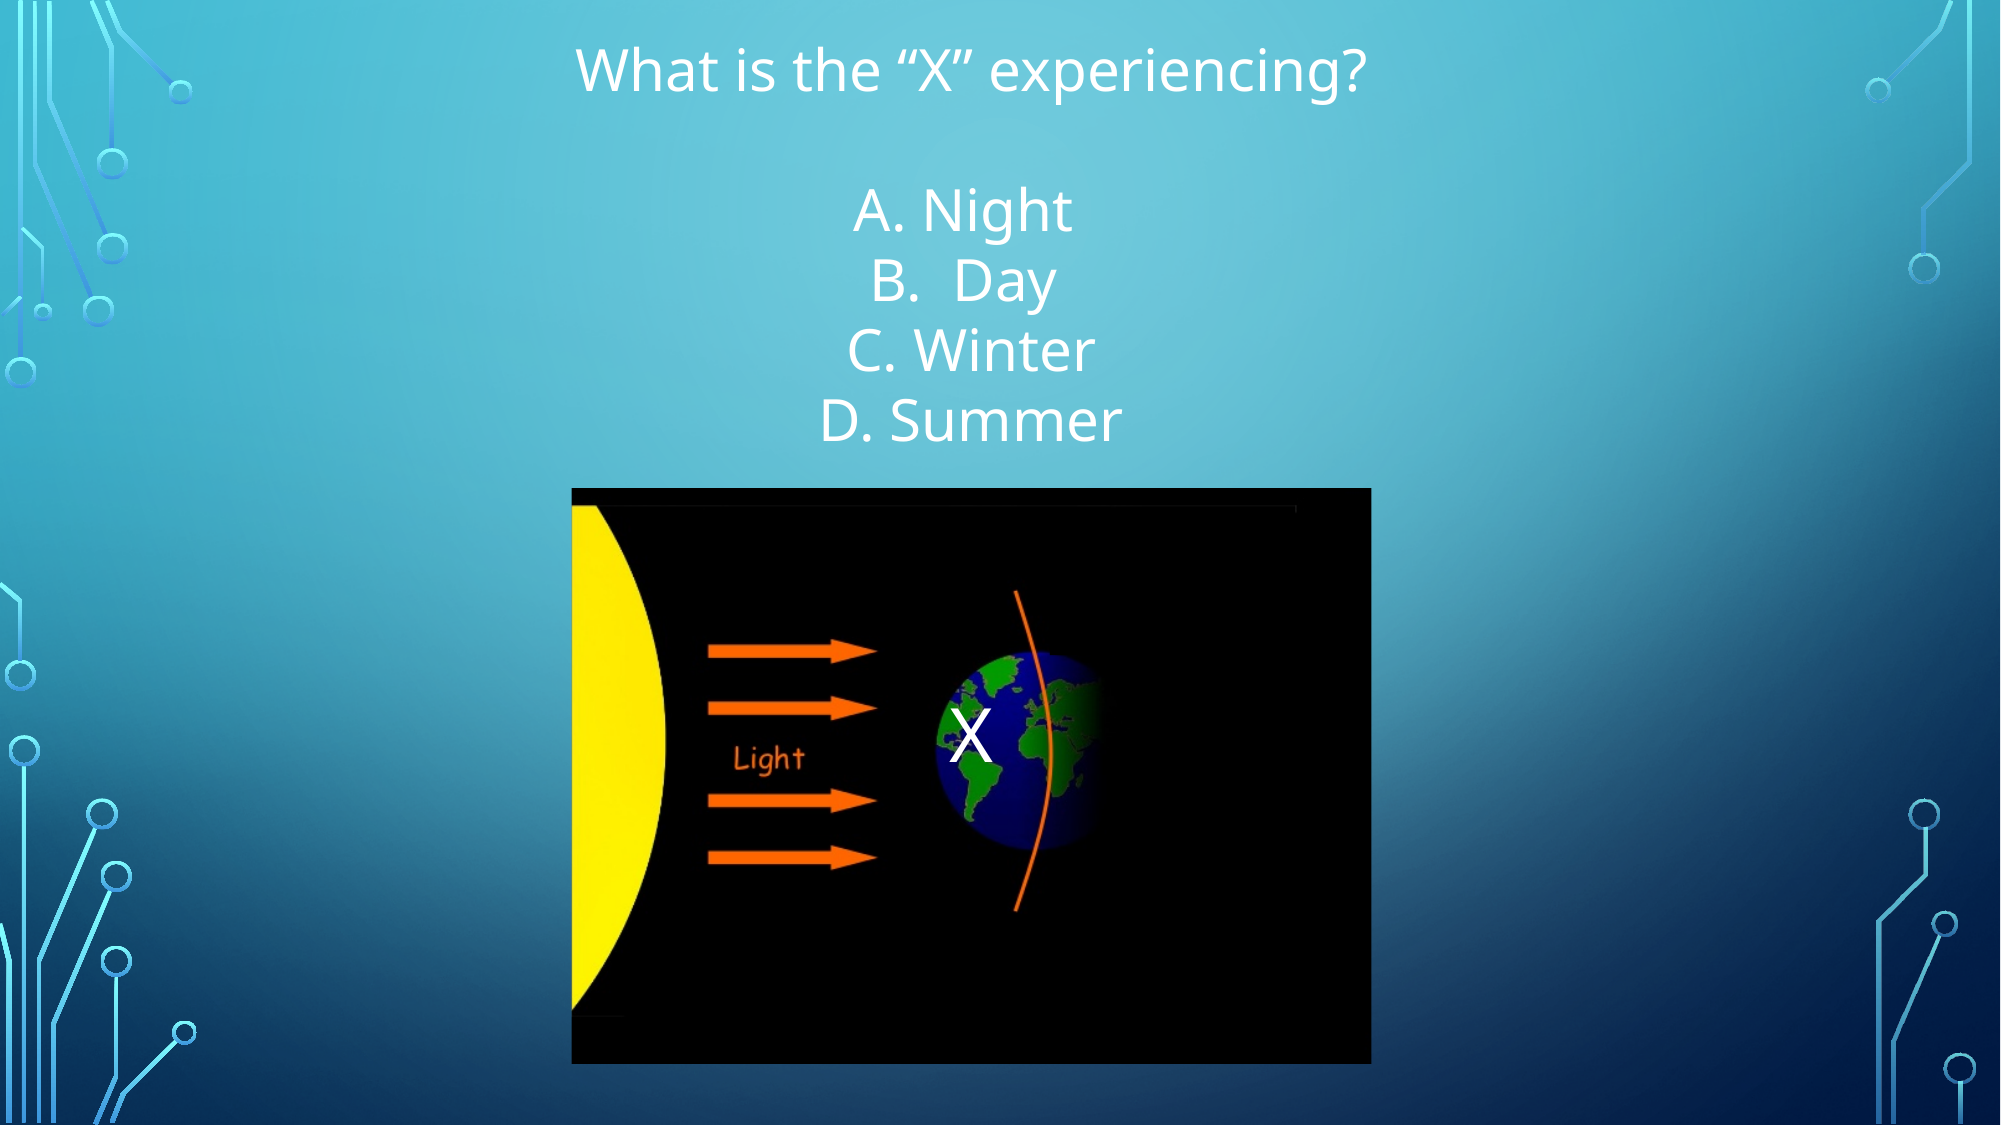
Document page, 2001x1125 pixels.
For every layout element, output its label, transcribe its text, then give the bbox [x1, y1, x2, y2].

picture [571, 487, 1372, 1064]
text_box What is the “X” experiencing? A. Night B. Day C. Winter D. Summer [560, 25, 1383, 461]
